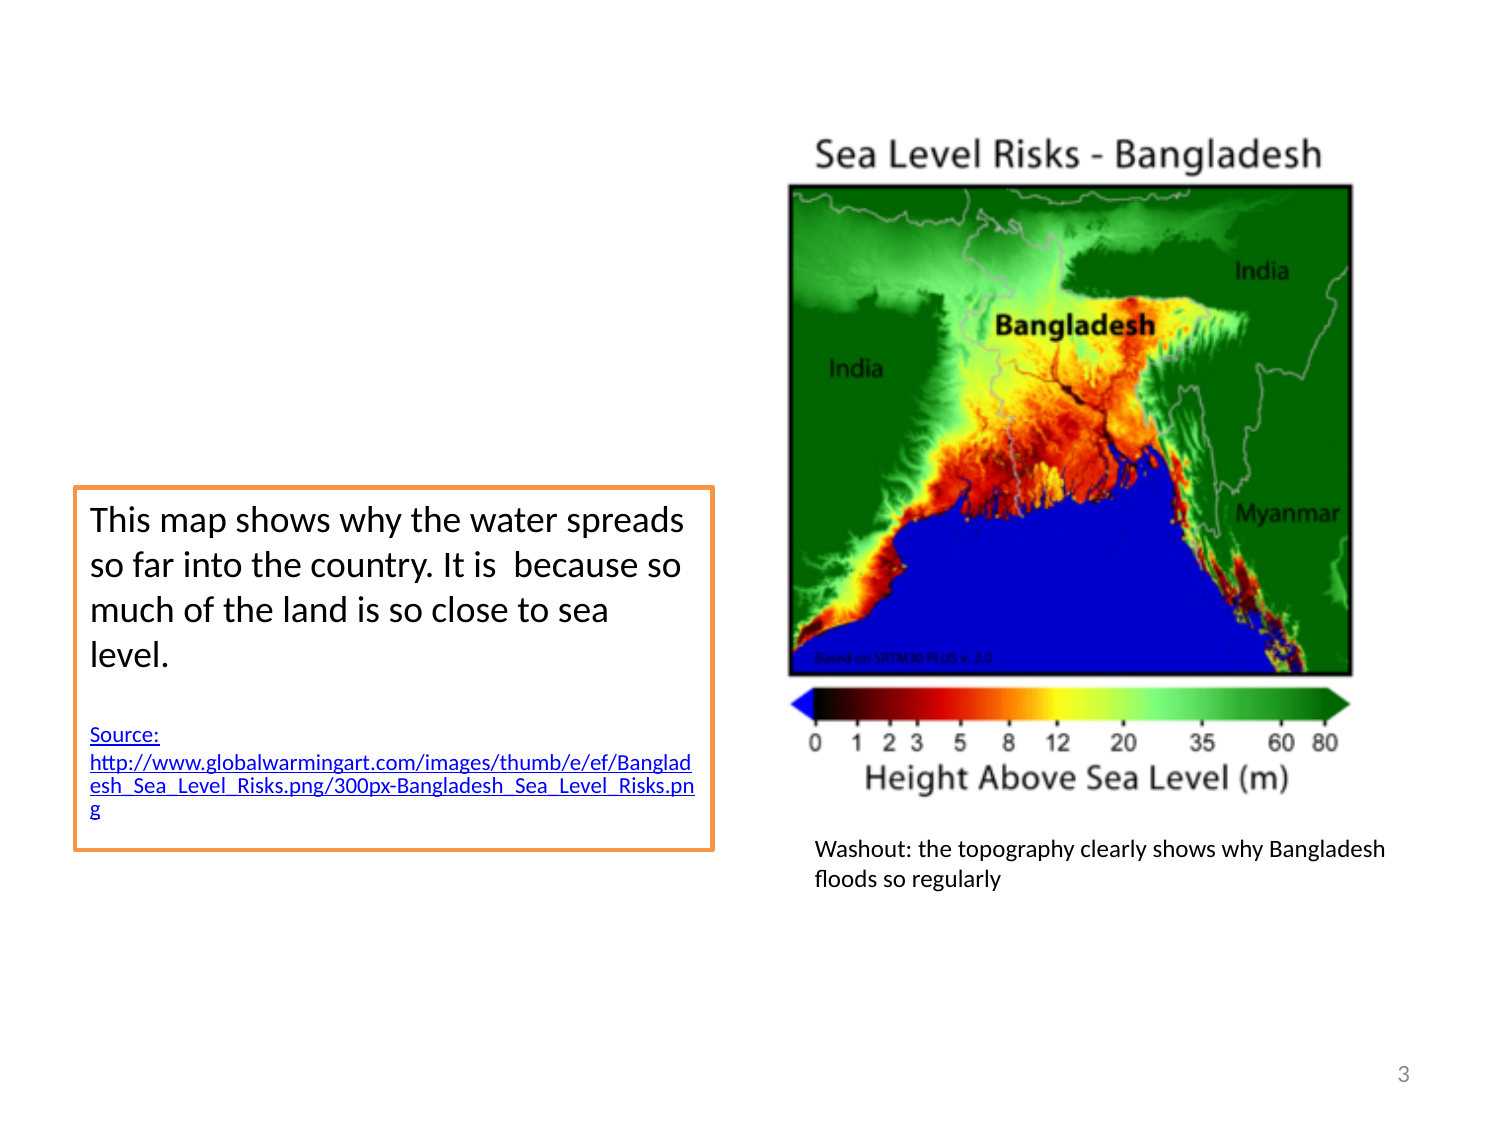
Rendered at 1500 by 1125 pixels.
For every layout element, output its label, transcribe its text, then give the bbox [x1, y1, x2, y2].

slide_number 3 [1074, 1042, 1425, 1103]
picture [774, 124, 1366, 805]
text_box Washout: the topography clearly shows why Bangladesh floods so regularly [799, 824, 1413, 900]
text_box This map shows why the water spreads so far into the country. It is because so much of the land is so close to sea level. Source: http://www.globalwarmingart.com/images/thumb/e/ef/Bangladesh_Sea_Level_Risks.png/300px-Bangladesh_Sea_Level_Risks.png [73, 485, 715, 852]
